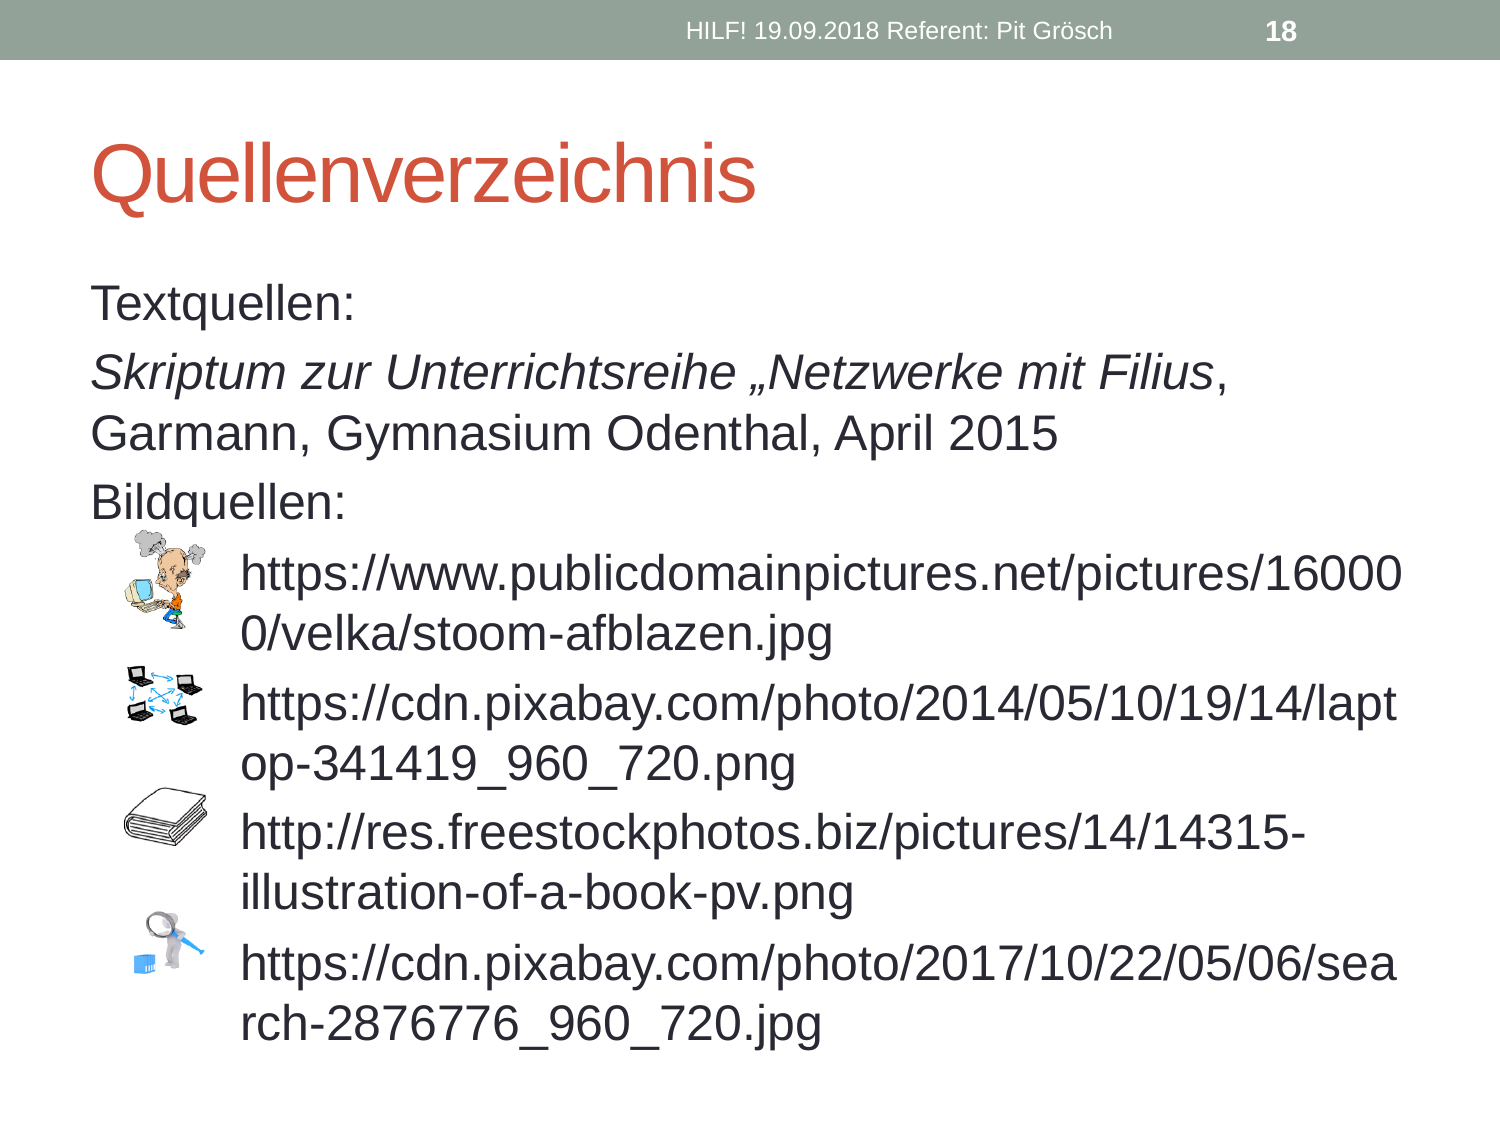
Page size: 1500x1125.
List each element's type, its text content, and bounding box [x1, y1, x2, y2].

list Textquellen: Skriptum zur Unterrichtsreihe „Netzwerke mit Filius, Garmann, Gymnasium Odenthal, April 2015 Bildquellen: https://www.publicdomainpictures.net/pictures/16000 0/velka/stoom-afblazen.jpg https://cdn.pixabay.com/photo/2014/05/10/19/14/lapt op-341419_960_720.png http://res.freestockphotos.biz/pictures/14/14315- illustration-of-a-book-pv.png https://cdn.pixabay.com/photo/2017/10/22/05/06/sea rch-2876776_960_720.jpg [75, 262, 1425, 1063]
slide_number 18 [1250, 3, 1425, 57]
picture [111, 656, 218, 737]
footer HILF! 19.09.2018 Referent: Pit Grösch [562, 3, 1238, 57]
picture [123, 526, 206, 630]
picture [129, 904, 207, 977]
picture [123, 786, 208, 847]
title Quellenverzeichnis [75, 87, 1425, 250]
